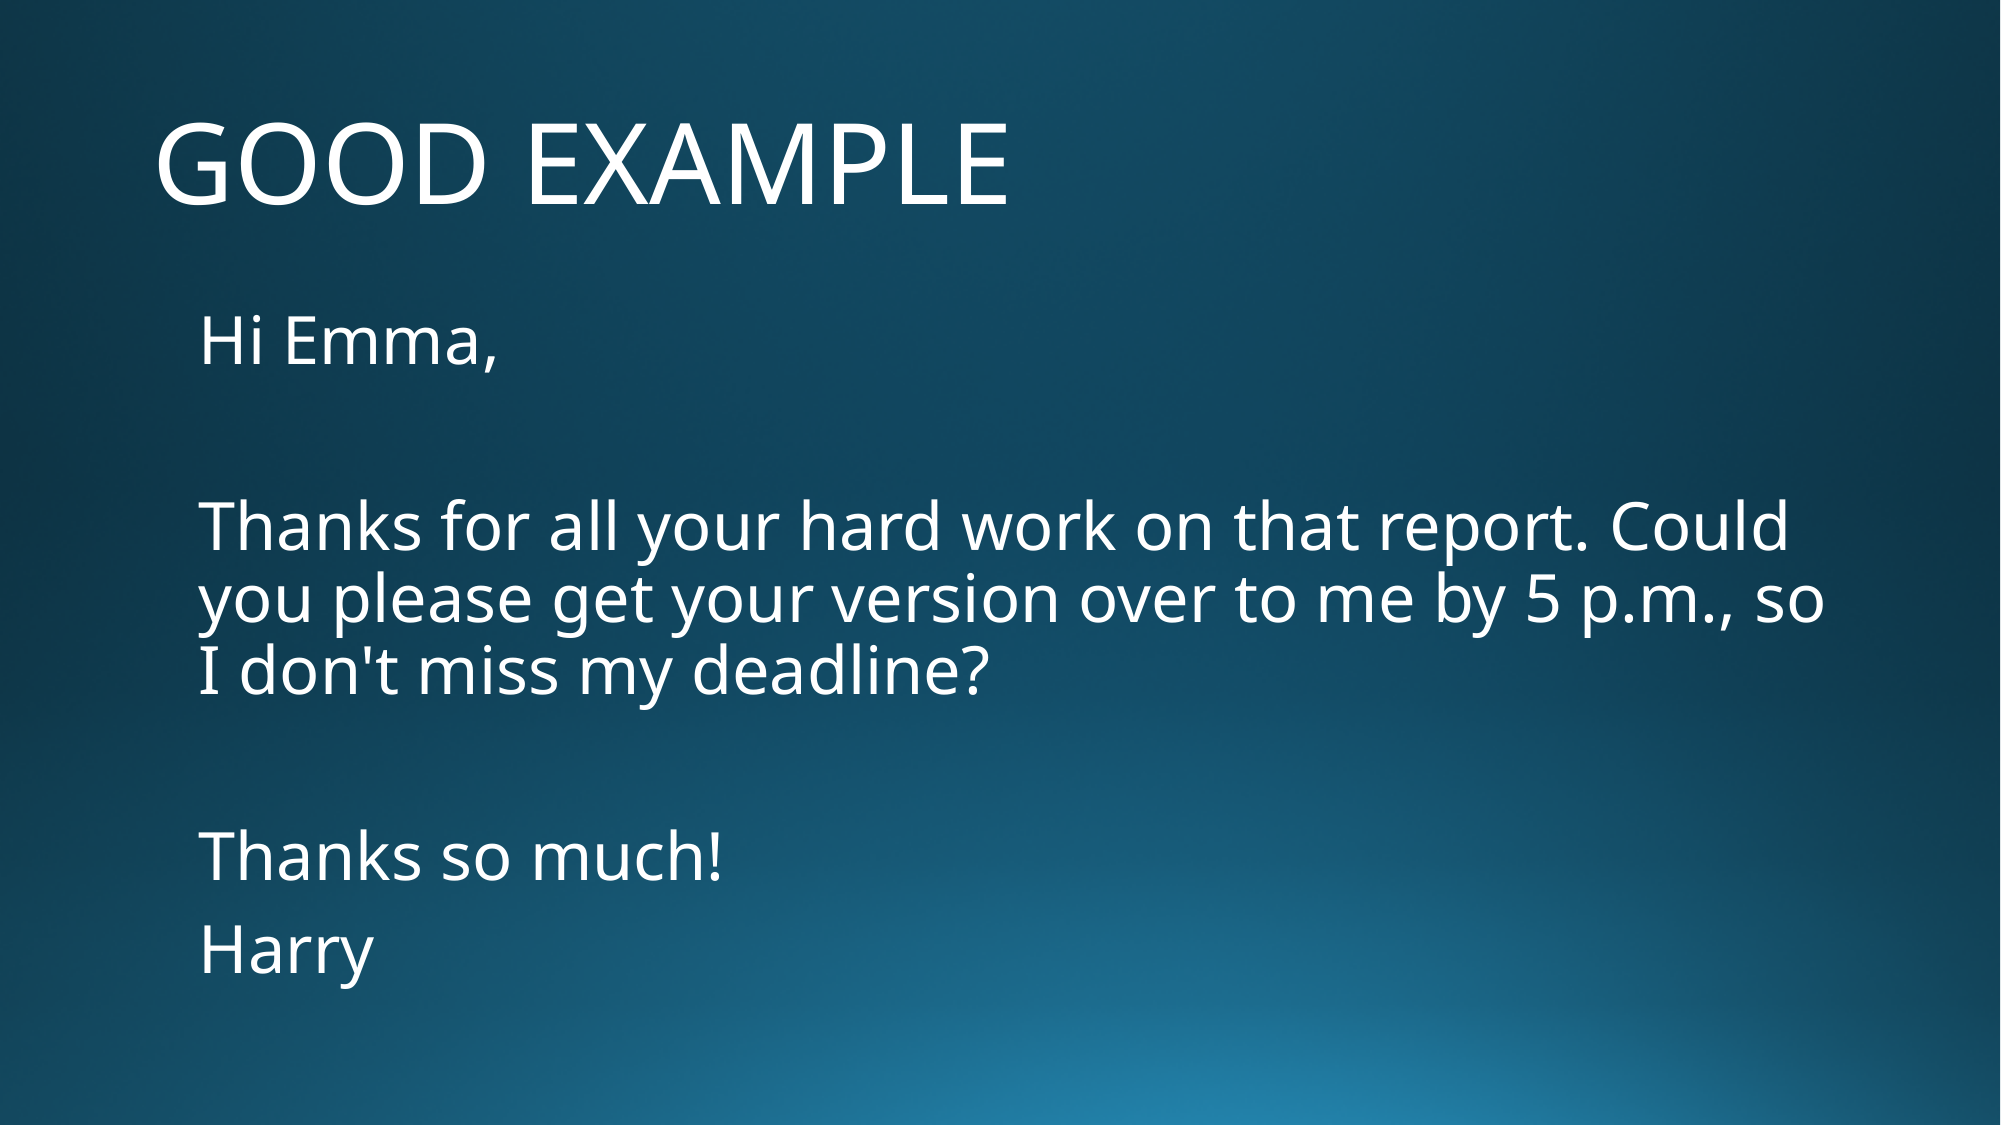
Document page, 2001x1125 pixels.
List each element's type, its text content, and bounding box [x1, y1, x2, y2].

title GOOD EXAMPLE [137, 59, 1863, 278]
list Hi Emma, Thanks for all your hard work on that report. Could you please get your version over to me by 5 p.m., so I don't miss my deadline? Thanks so much! Harry [183, 299, 1863, 1014]
picture [0, 0, 2001, 1125]
